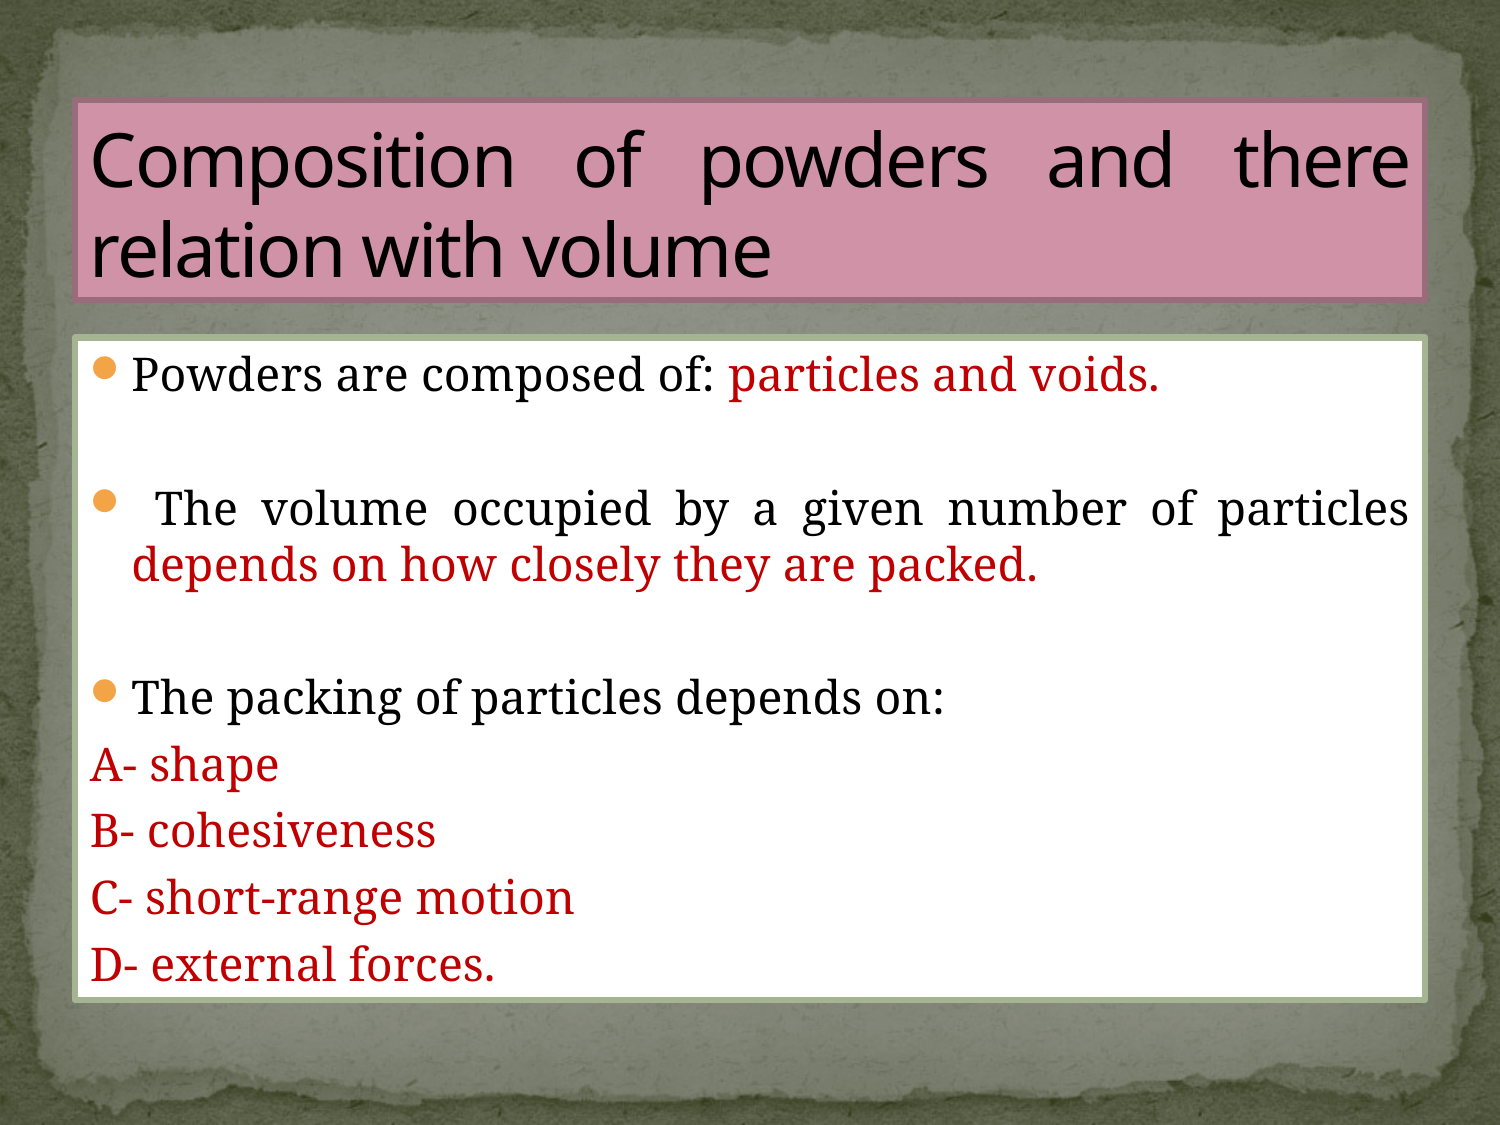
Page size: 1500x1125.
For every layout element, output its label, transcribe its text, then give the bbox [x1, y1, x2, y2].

title Composition of powders and there relation with volume [72, 97, 1428, 303]
list Powders are composed of: particles and voids. The volume occupied by a given number of particles depends on how closely they are packed. The packing of particles depends on: A- shape B- cohesiveness C- short-range motion D- external forces. [72, 334, 1428, 1003]
